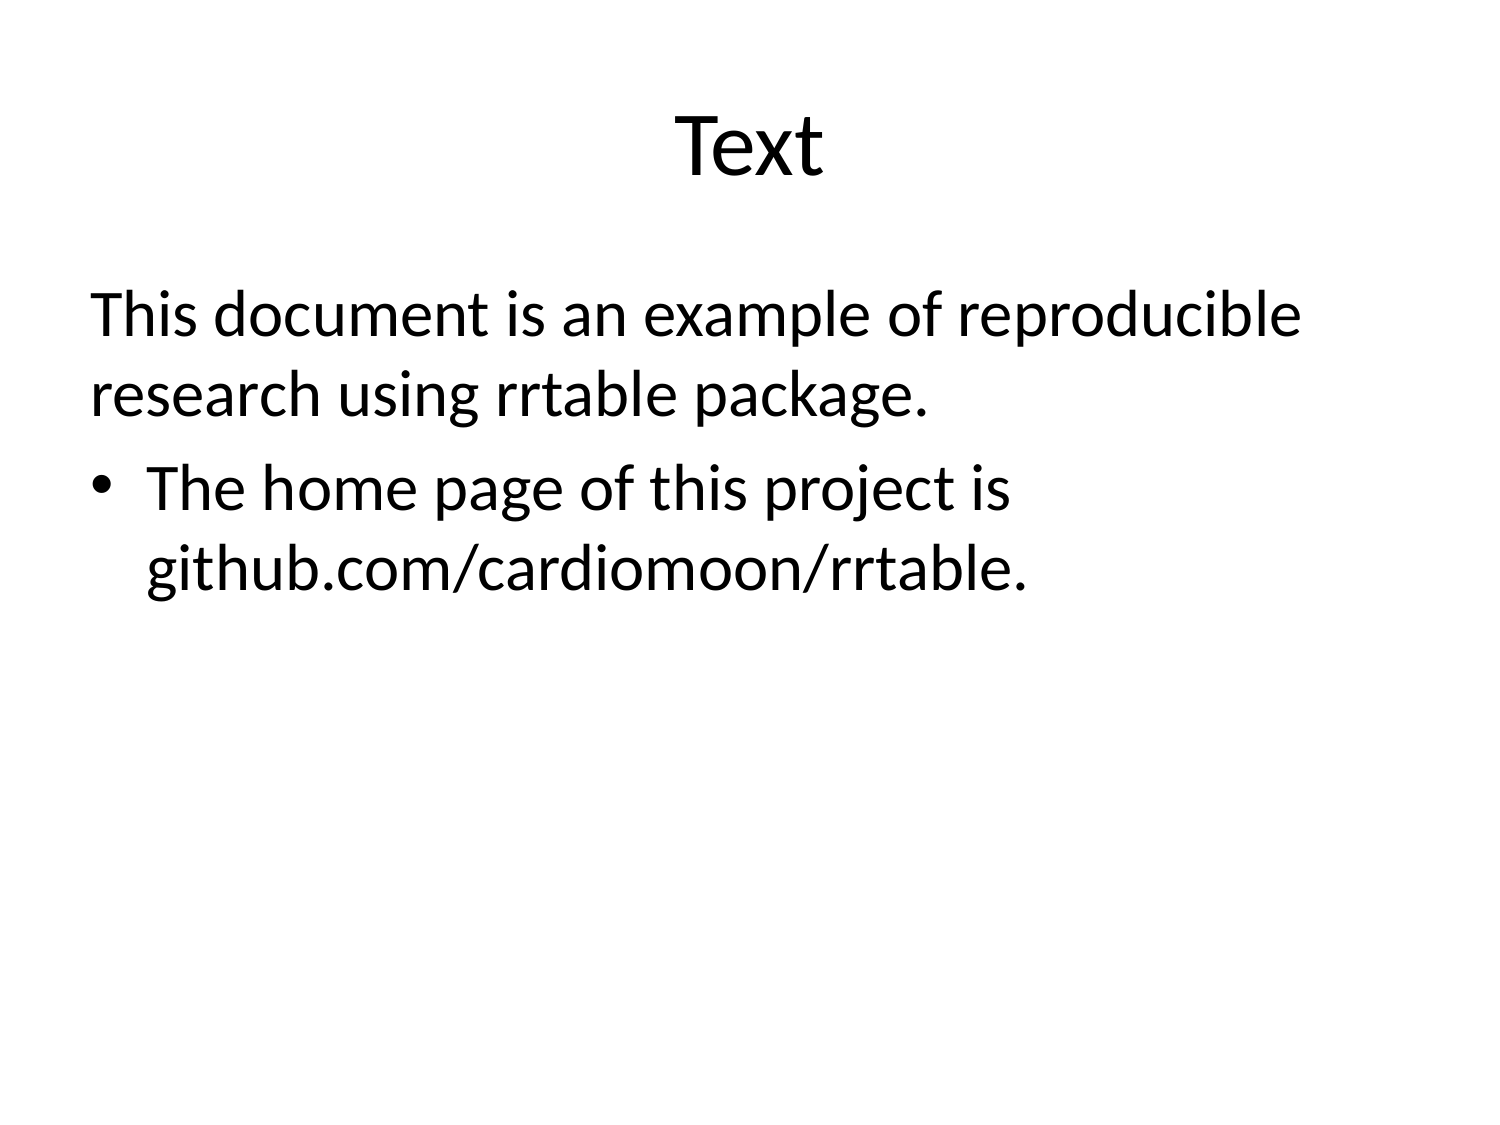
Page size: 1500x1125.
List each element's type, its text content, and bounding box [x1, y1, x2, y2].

list This document is an example of reproducible research using rrtable package. The home page of this project is github.com/cardiomoon/rrtable. [75, 262, 1425, 1005]
title Text [75, 45, 1425, 233]
